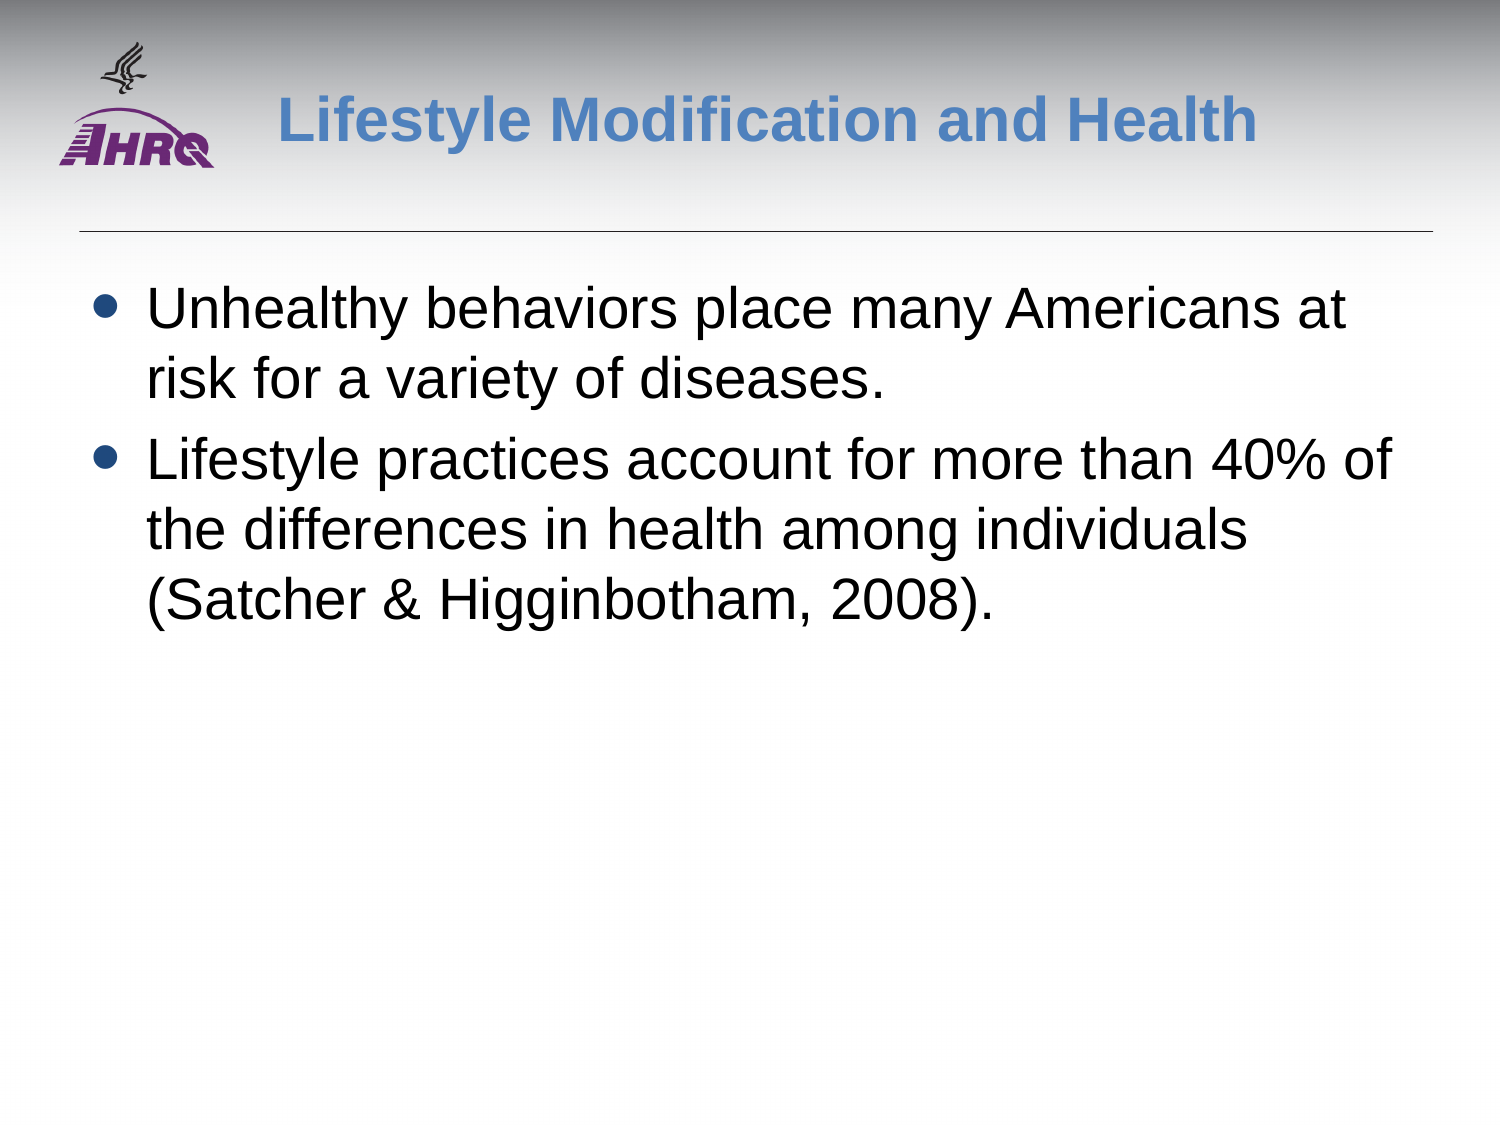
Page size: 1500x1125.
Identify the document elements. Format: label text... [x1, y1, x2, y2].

picture [0, 0, 1500, 1125]
list Unhealthy behaviors place many Americans at risk for a variety of diseases. Lifestyle practices account for more than 40% of the differences in health among individuals (Satcher & Higginbotham, 2008). [75, 262, 1425, 1005]
title Lifestyle Modification and Health [262, 45, 1425, 188]
